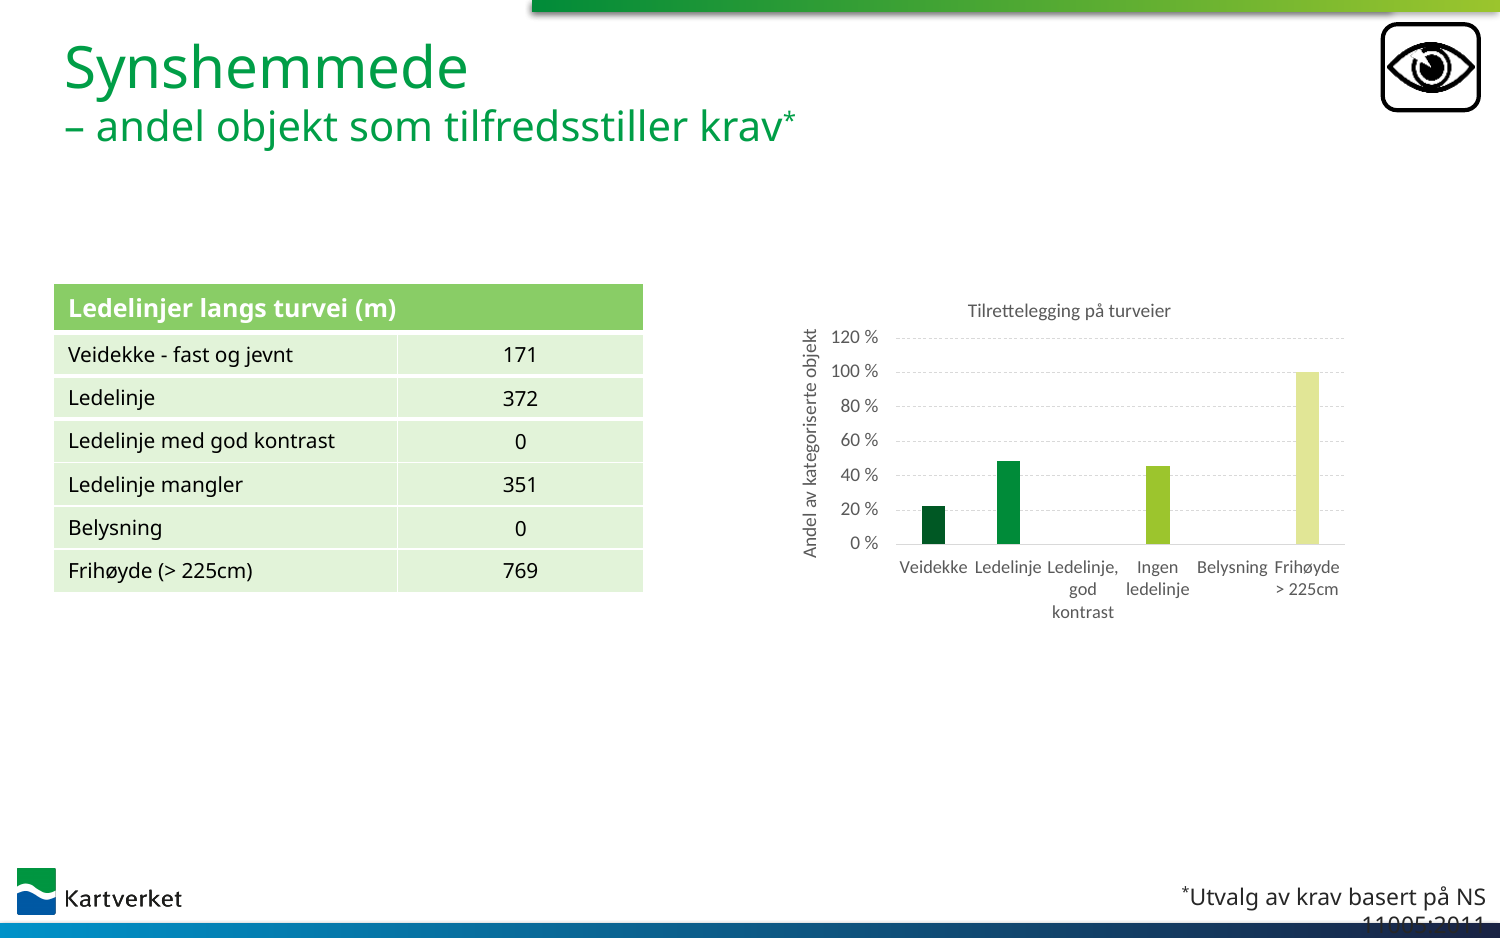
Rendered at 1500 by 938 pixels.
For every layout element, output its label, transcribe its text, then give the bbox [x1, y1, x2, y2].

table_cell 372 [398, 378, 643, 417]
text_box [1382, 24, 1480, 111]
text_box Synshemmede – andel objekt som tilfredsstiller krav* [49, 24, 1431, 158]
table_cell 769 [398, 550, 643, 592]
table_cell 0 [398, 507, 643, 548]
table_cell Ledelinje mangler [54, 463, 397, 505]
table_header Ledelinjer langs turvei (m) [54, 284, 643, 330]
table_cell Ledelinje [54, 378, 397, 417]
table_cell 0 [398, 421, 643, 462]
picture [791, 291, 1348, 630]
table_cell 351 [398, 463, 643, 505]
text_box *Utvalg av krav basert på NS 11005:2011 [1068, 873, 1500, 938]
table_cell Frihøyde (> 225cm) [54, 550, 397, 592]
table_cell 171 [398, 335, 643, 374]
table_cell Veidekke - fast og jevnt [54, 335, 397, 374]
table_cell Ledelinje med god kontrast [54, 421, 397, 462]
table_cell Belysning [54, 507, 397, 548]
